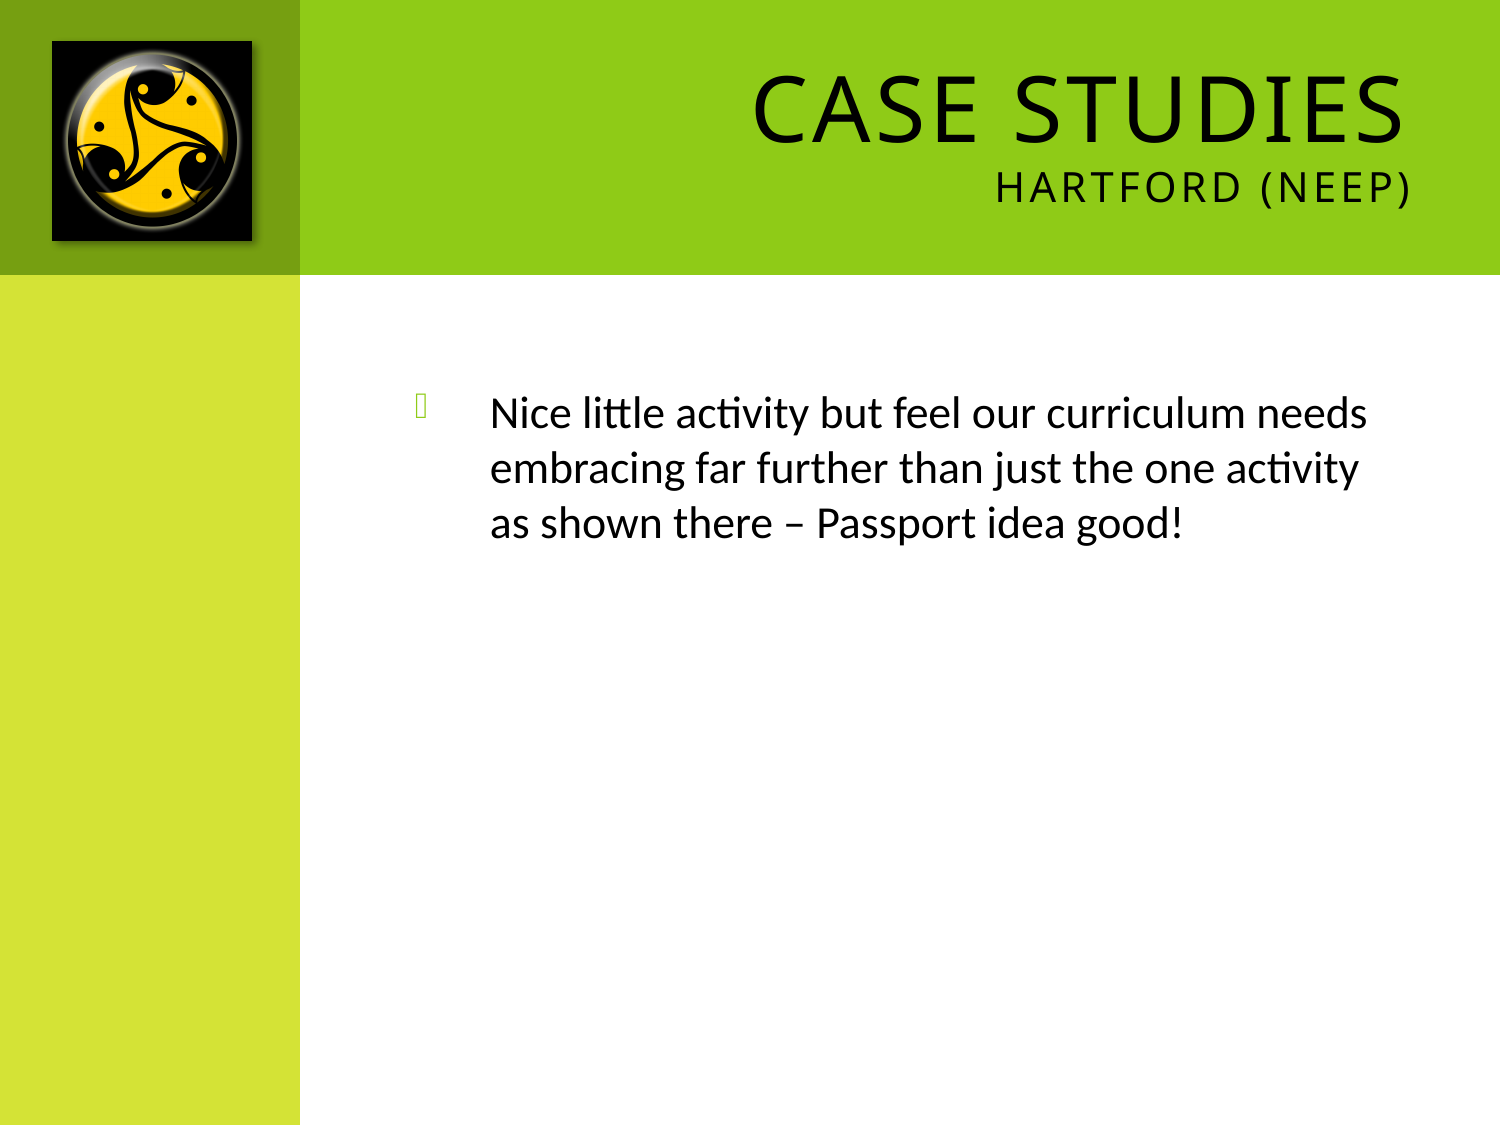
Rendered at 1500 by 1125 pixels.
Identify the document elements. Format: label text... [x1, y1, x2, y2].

list Nice little activity but feel our curriculum needs embracing far further than just the one activity as shown there – Passport idea good! [399, 375, 1425, 1005]
picture [58, 46, 247, 235]
title Case Studies Hartford (NEEP) [399, 37, 1425, 225]
